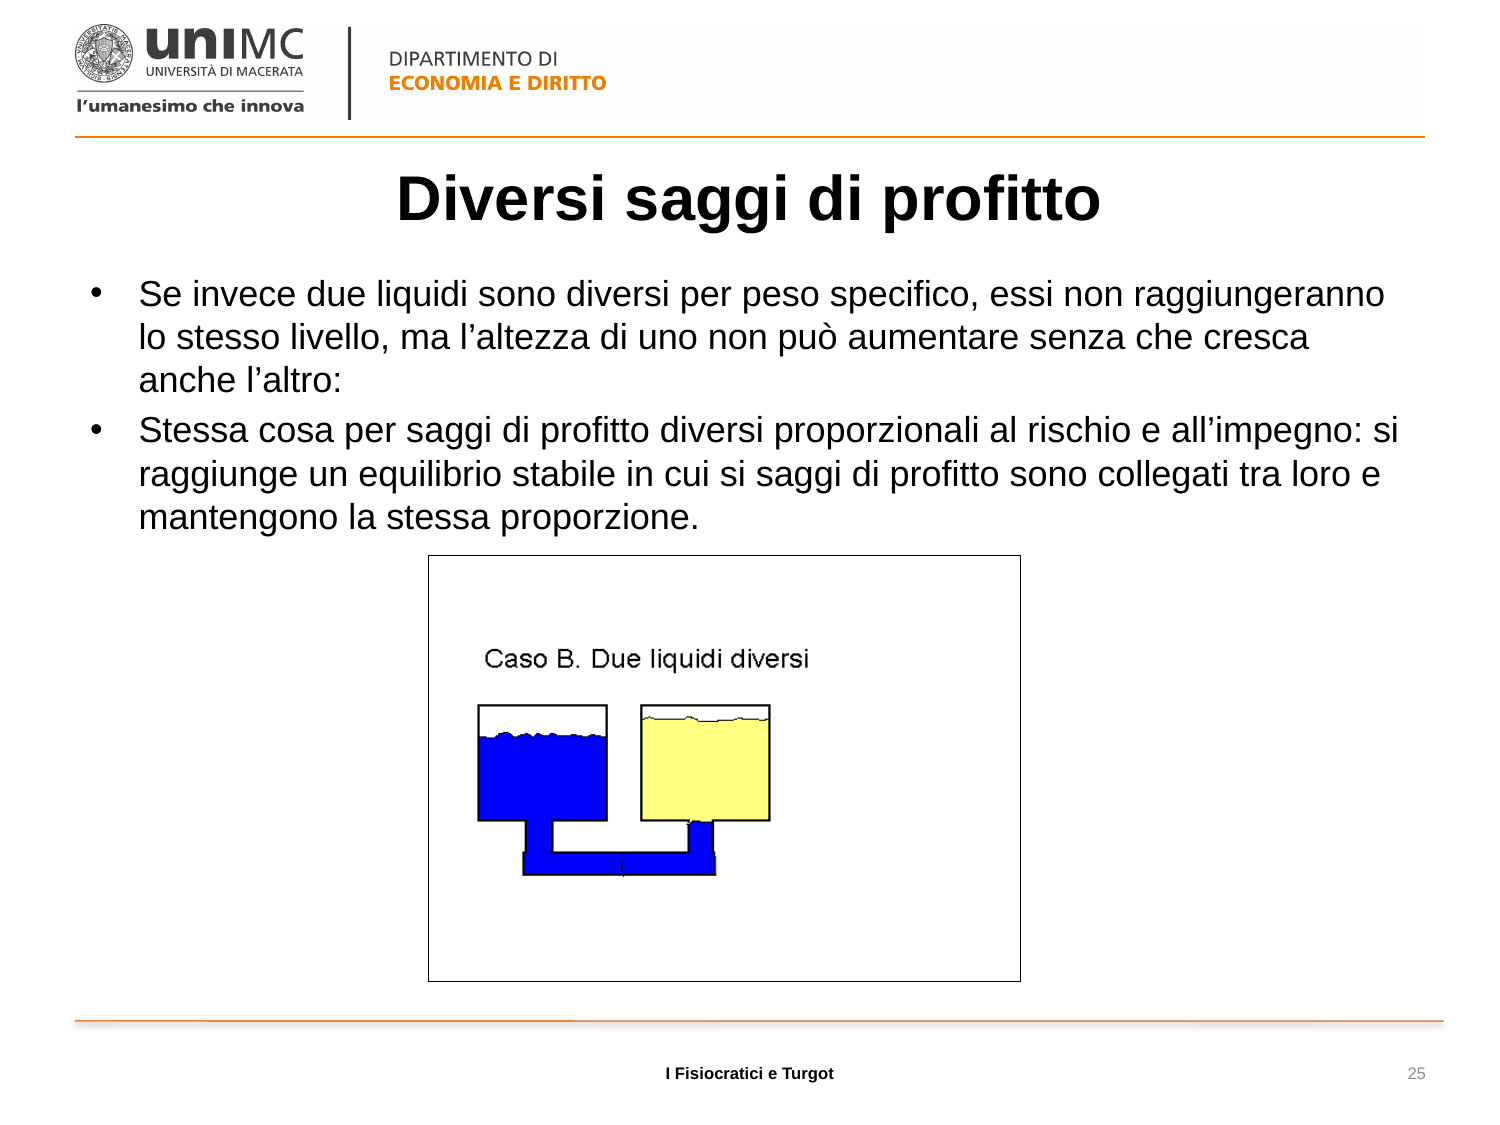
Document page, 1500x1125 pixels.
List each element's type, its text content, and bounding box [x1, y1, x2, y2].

footer I Fisiocratici e Turgot [512, 1042, 988, 1103]
title Diversi saggi di profitto [75, 149, 1425, 241]
list Se invece due liquidi sono diversi per peso specifico, essi non raggiungeranno lo stesso livello, ma l’altezza di uno non può aumentare senza che cresca anche l’altro: Stessa cosa per saggi di profitto diversi proporzionali al rischio e all’impegno: si raggiunge un equilibrio stabile in cui si saggi di profitto sono collegati tra loro e mantengono la stessa proporzione. [75, 262, 1425, 547]
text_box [428, 556, 1021, 981]
slide_number 25 [1091, 1042, 1442, 1103]
picture [75, 24, 1425, 138]
